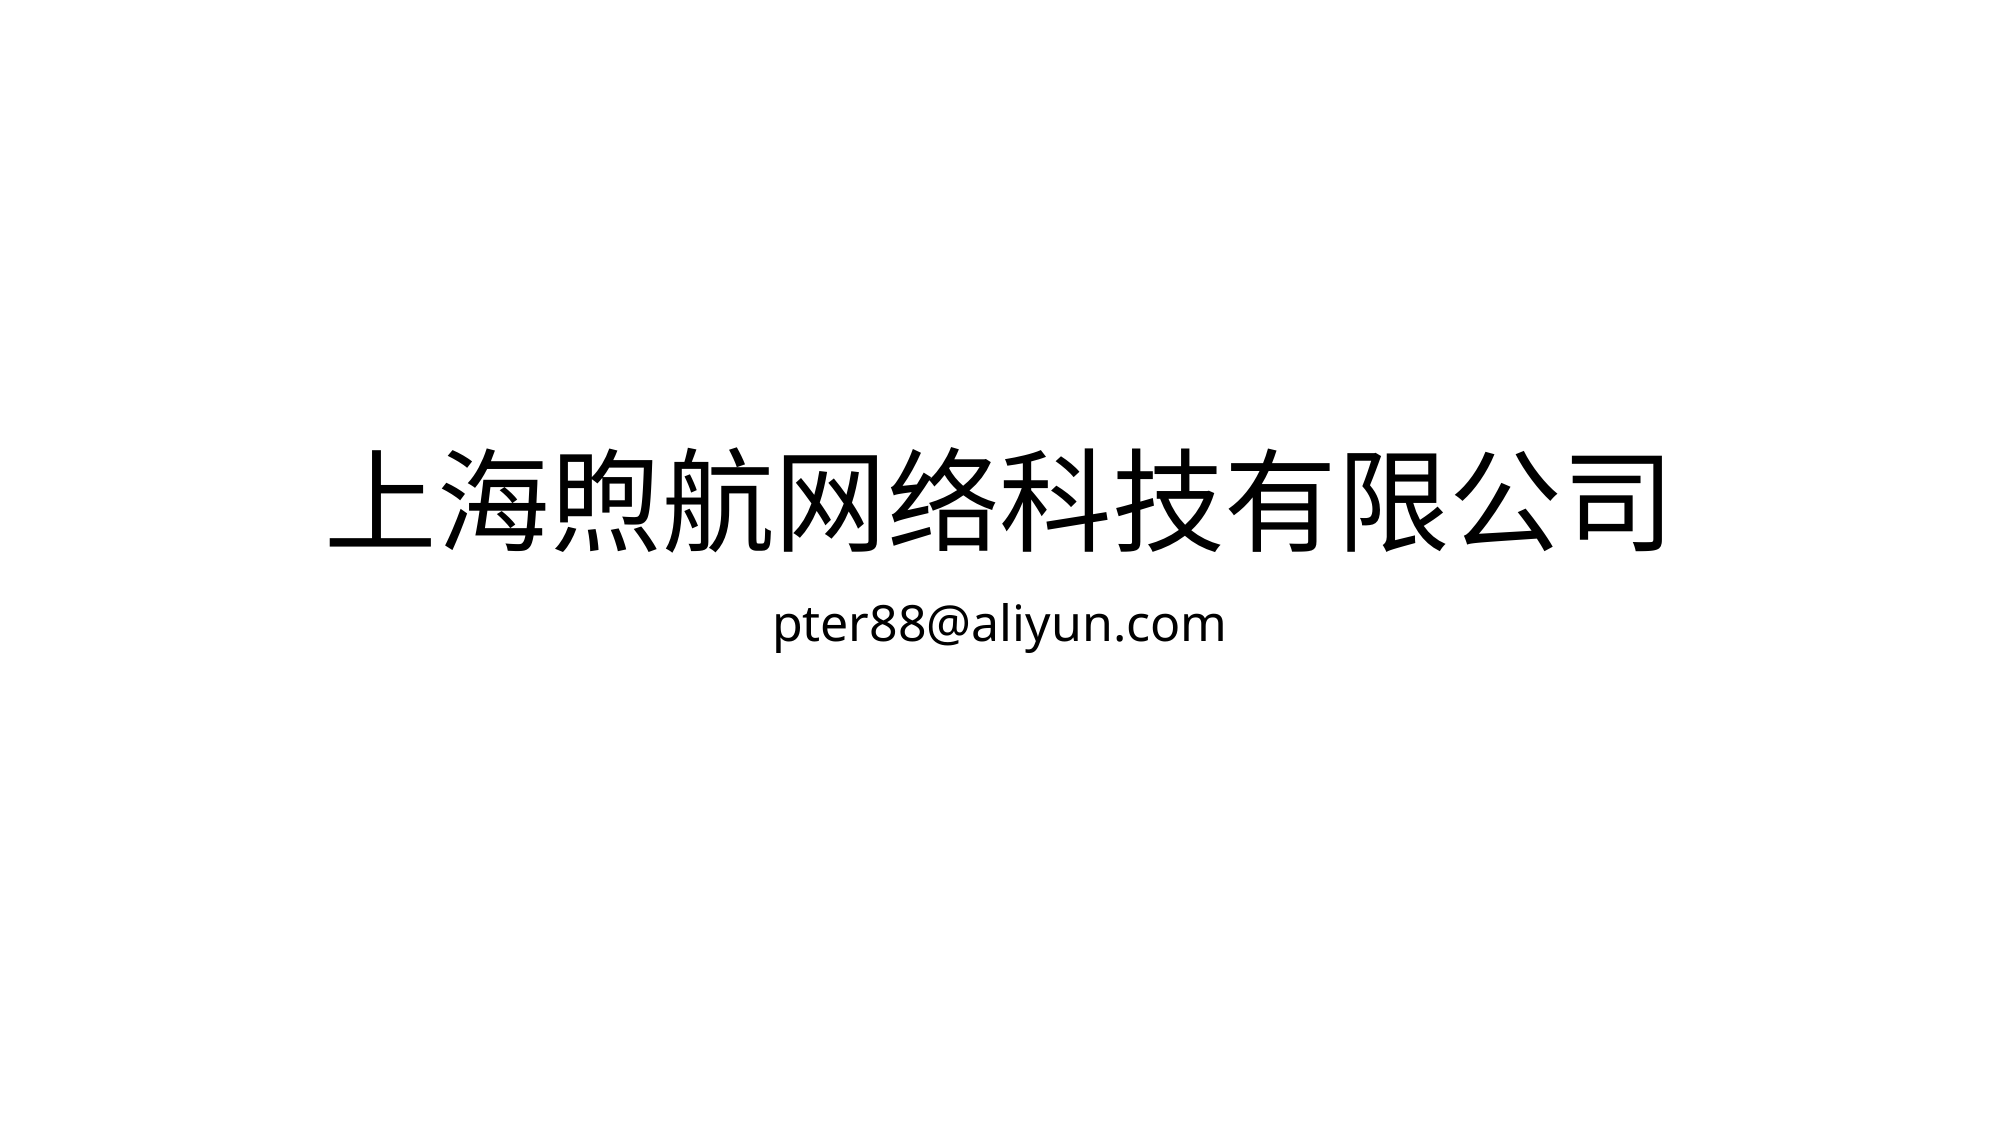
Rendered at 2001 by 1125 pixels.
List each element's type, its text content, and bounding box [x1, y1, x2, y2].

title 上海煦航网络科技有限公司 [249, 184, 1750, 576]
subtitle pter88@aliyun.com [249, 590, 1750, 863]
